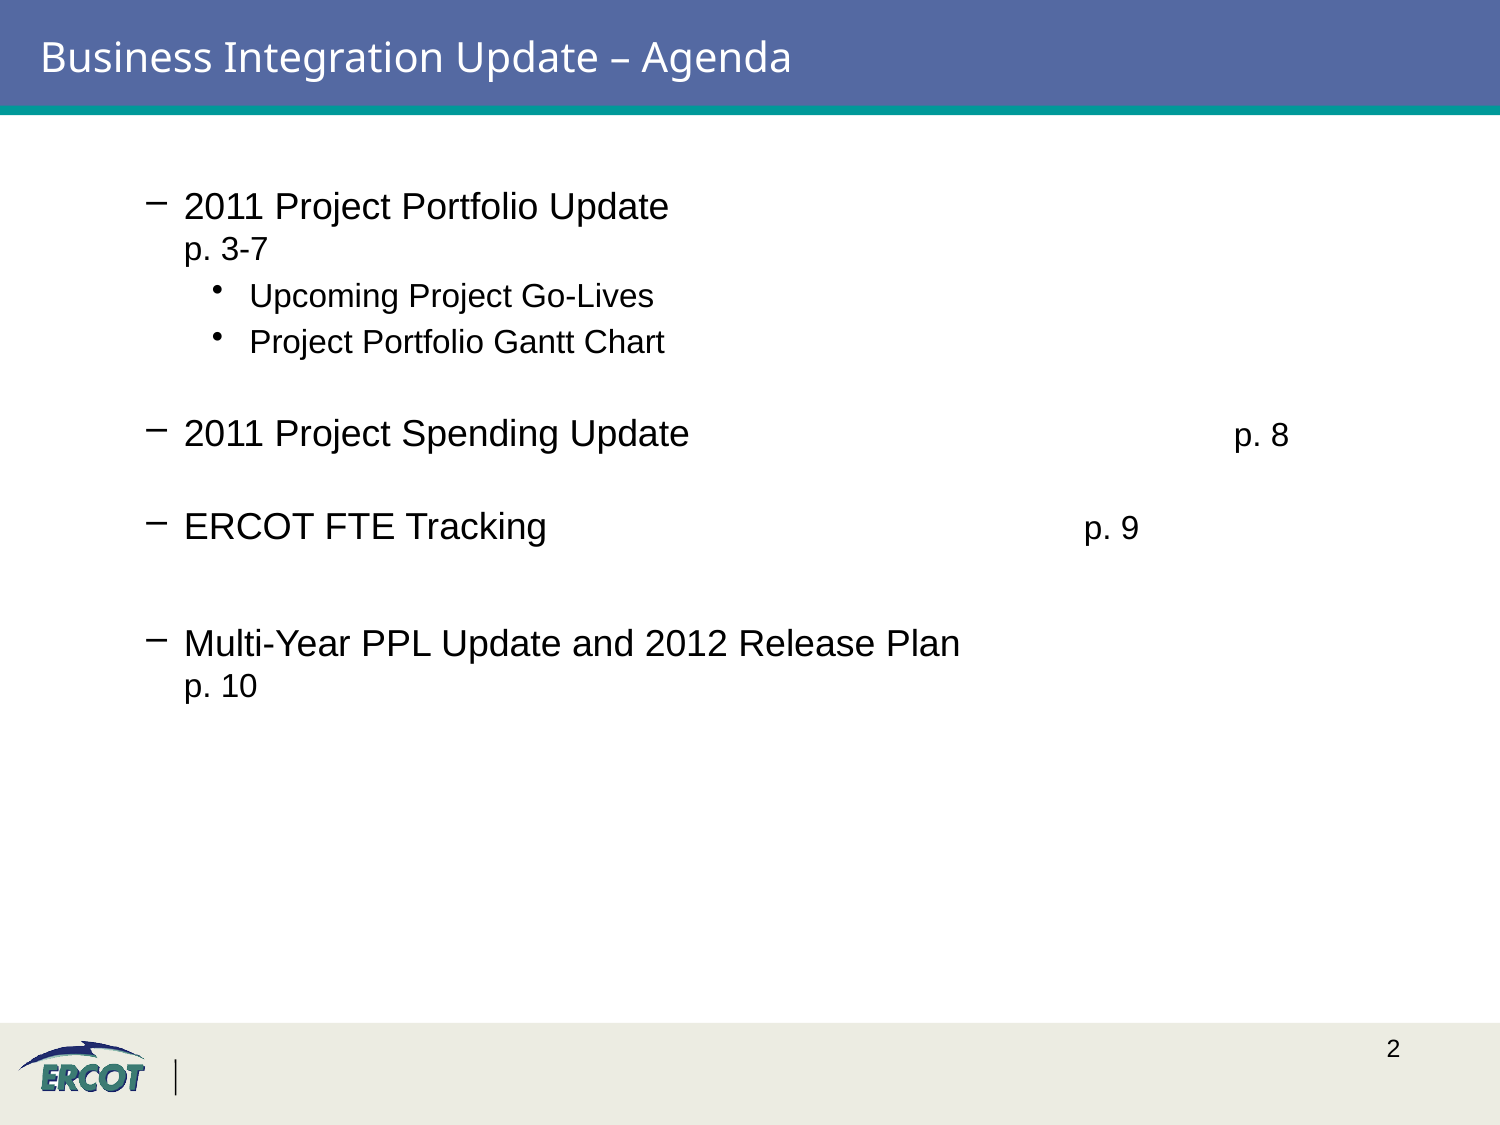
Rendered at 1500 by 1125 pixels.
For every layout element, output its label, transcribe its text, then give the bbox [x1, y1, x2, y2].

picture [10, 1031, 151, 1111]
list 2011 Project Portfolio Update p. 3-7 Upcoming Project Go-Lives Project Portfolio Gantt Chart 2011 Project Spending Update p. 8 ERCOT FTE Tracking p. 9 Multi-Year PPL Update and 2012 Release Plan p. 10 [74, 174, 1426, 1001]
title Business Integration Update – Agenda [24, 0, 1013, 113]
